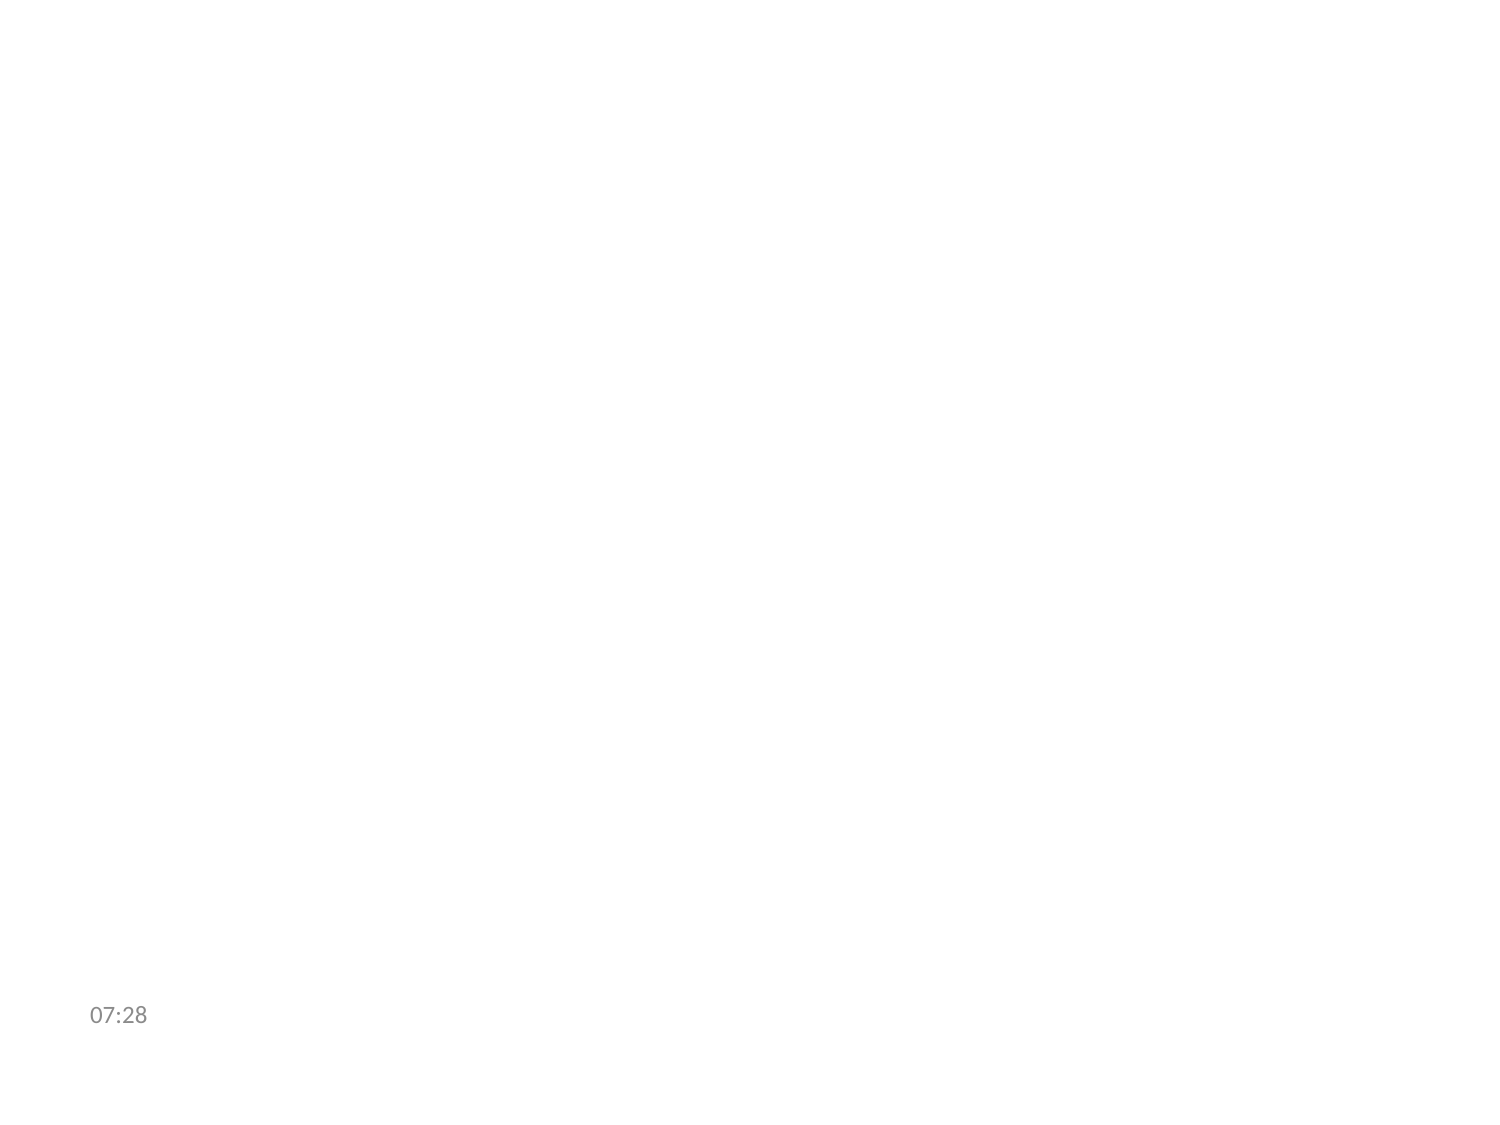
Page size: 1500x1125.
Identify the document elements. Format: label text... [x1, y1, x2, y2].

text_box 15:35 [75, 983, 425, 1044]
